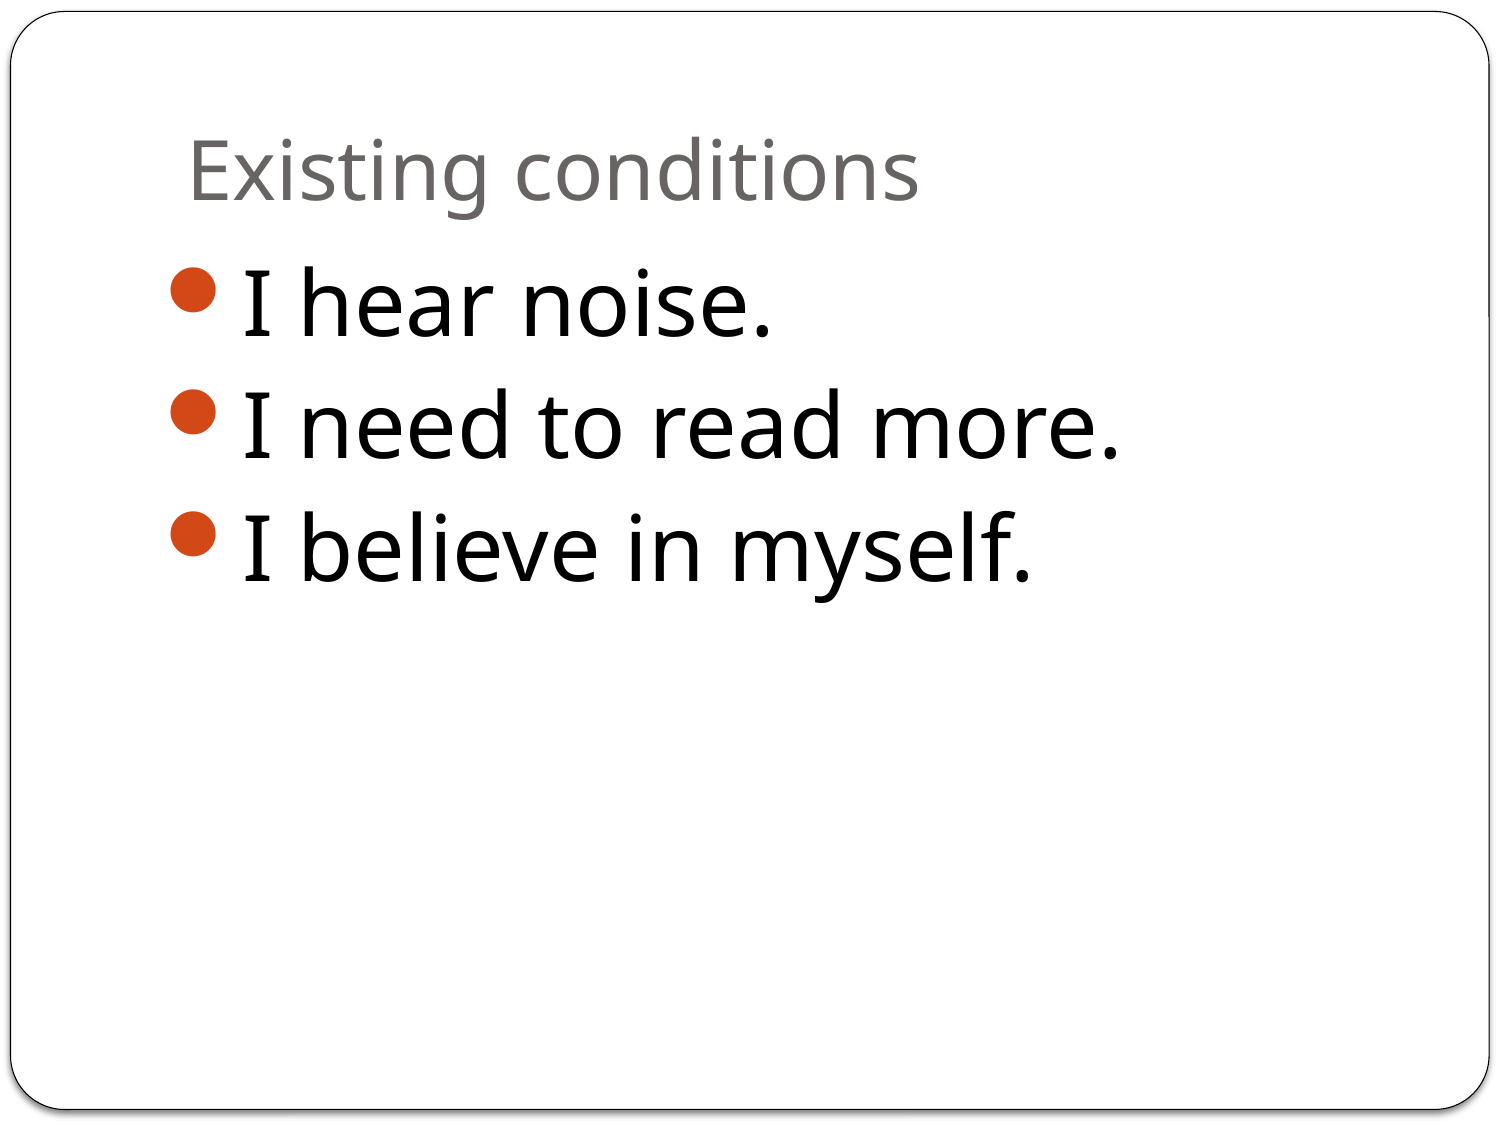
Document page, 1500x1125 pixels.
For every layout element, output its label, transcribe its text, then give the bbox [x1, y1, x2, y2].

list I hear noise. I need to read more. I believe in myself. [150, 237, 1425, 988]
title Existing conditions [150, 45, 1425, 233]
